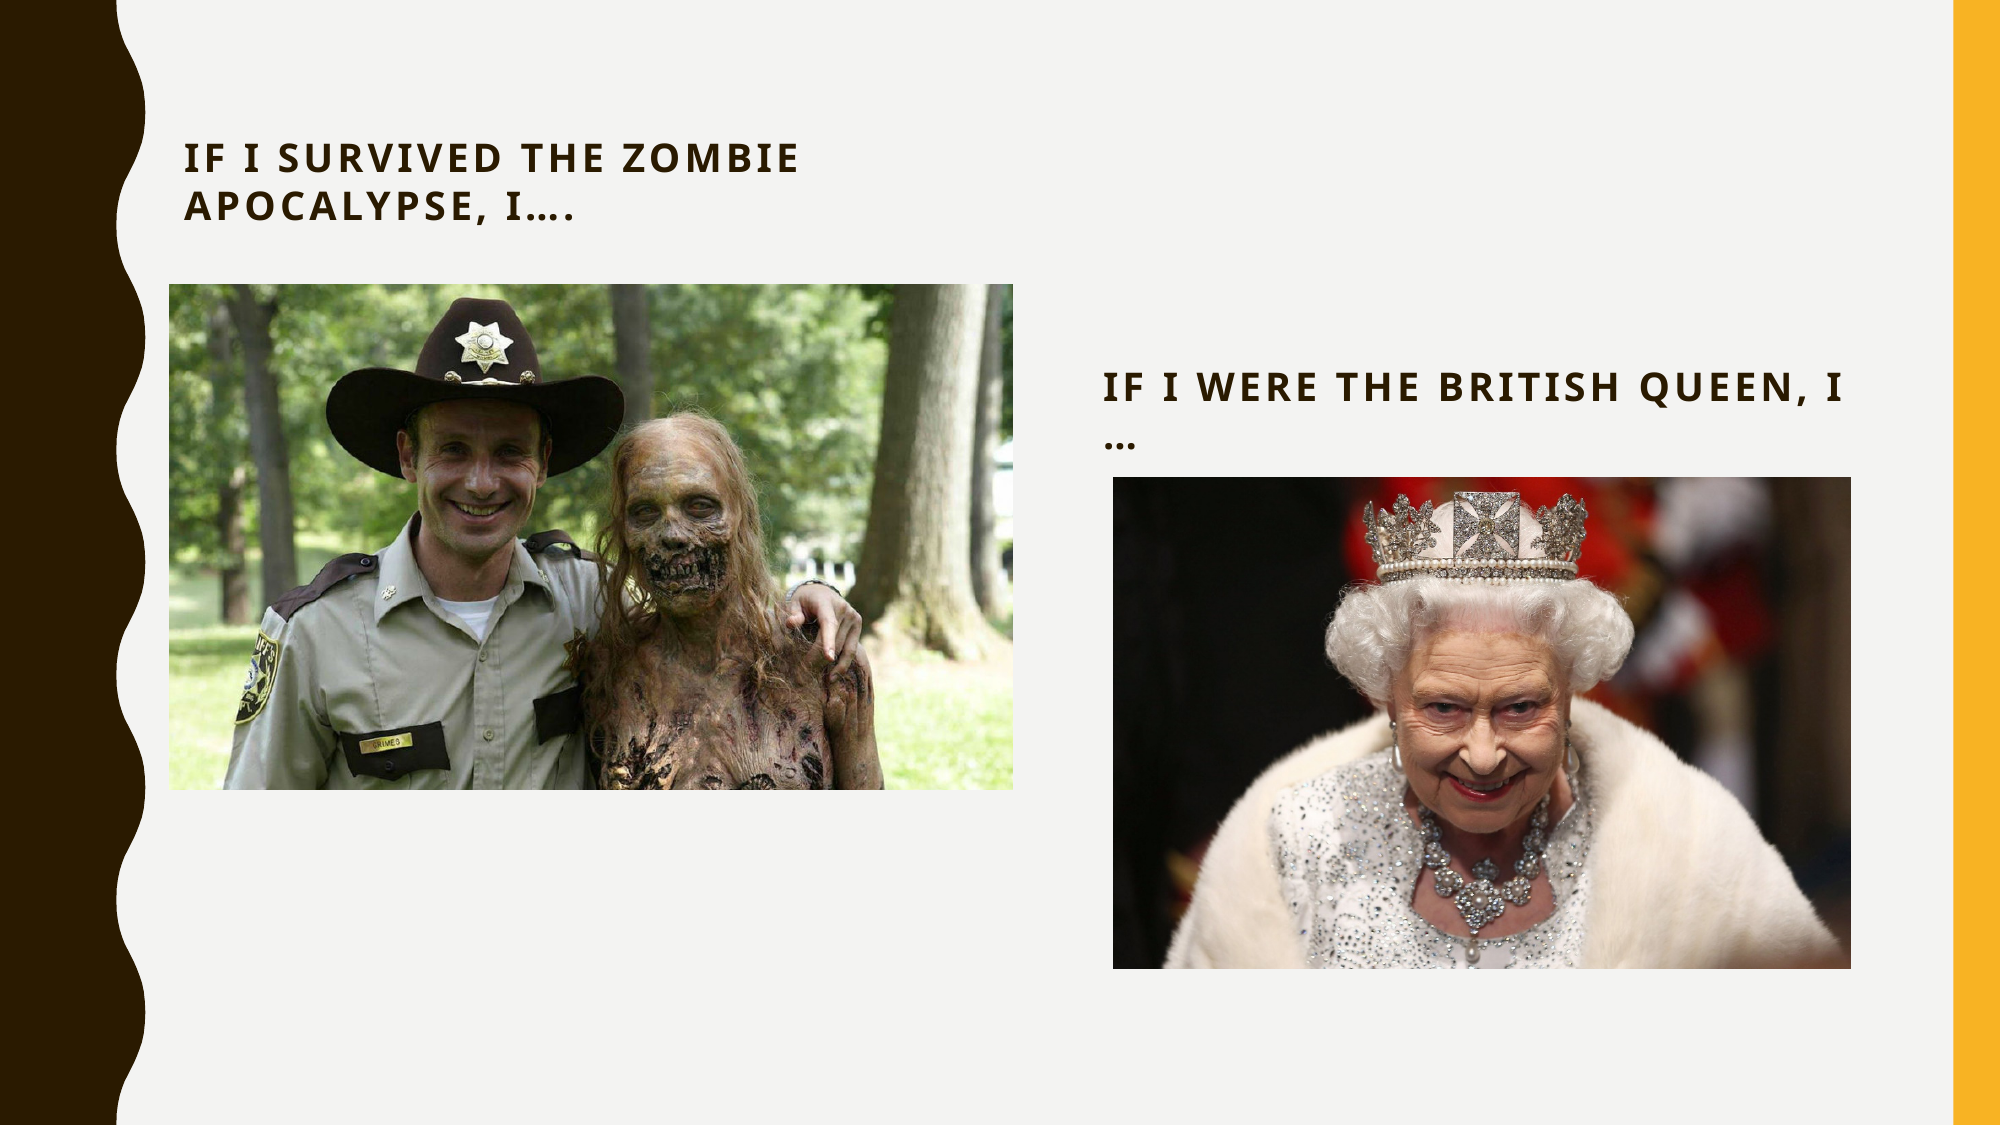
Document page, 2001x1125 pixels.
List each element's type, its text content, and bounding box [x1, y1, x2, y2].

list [1113, 477, 1851, 969]
list If I were the British Queen, I … [1088, 360, 1876, 465]
list If I survived the zombie apocalypse, i…. [169, 132, 957, 236]
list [169, 284, 1013, 790]
